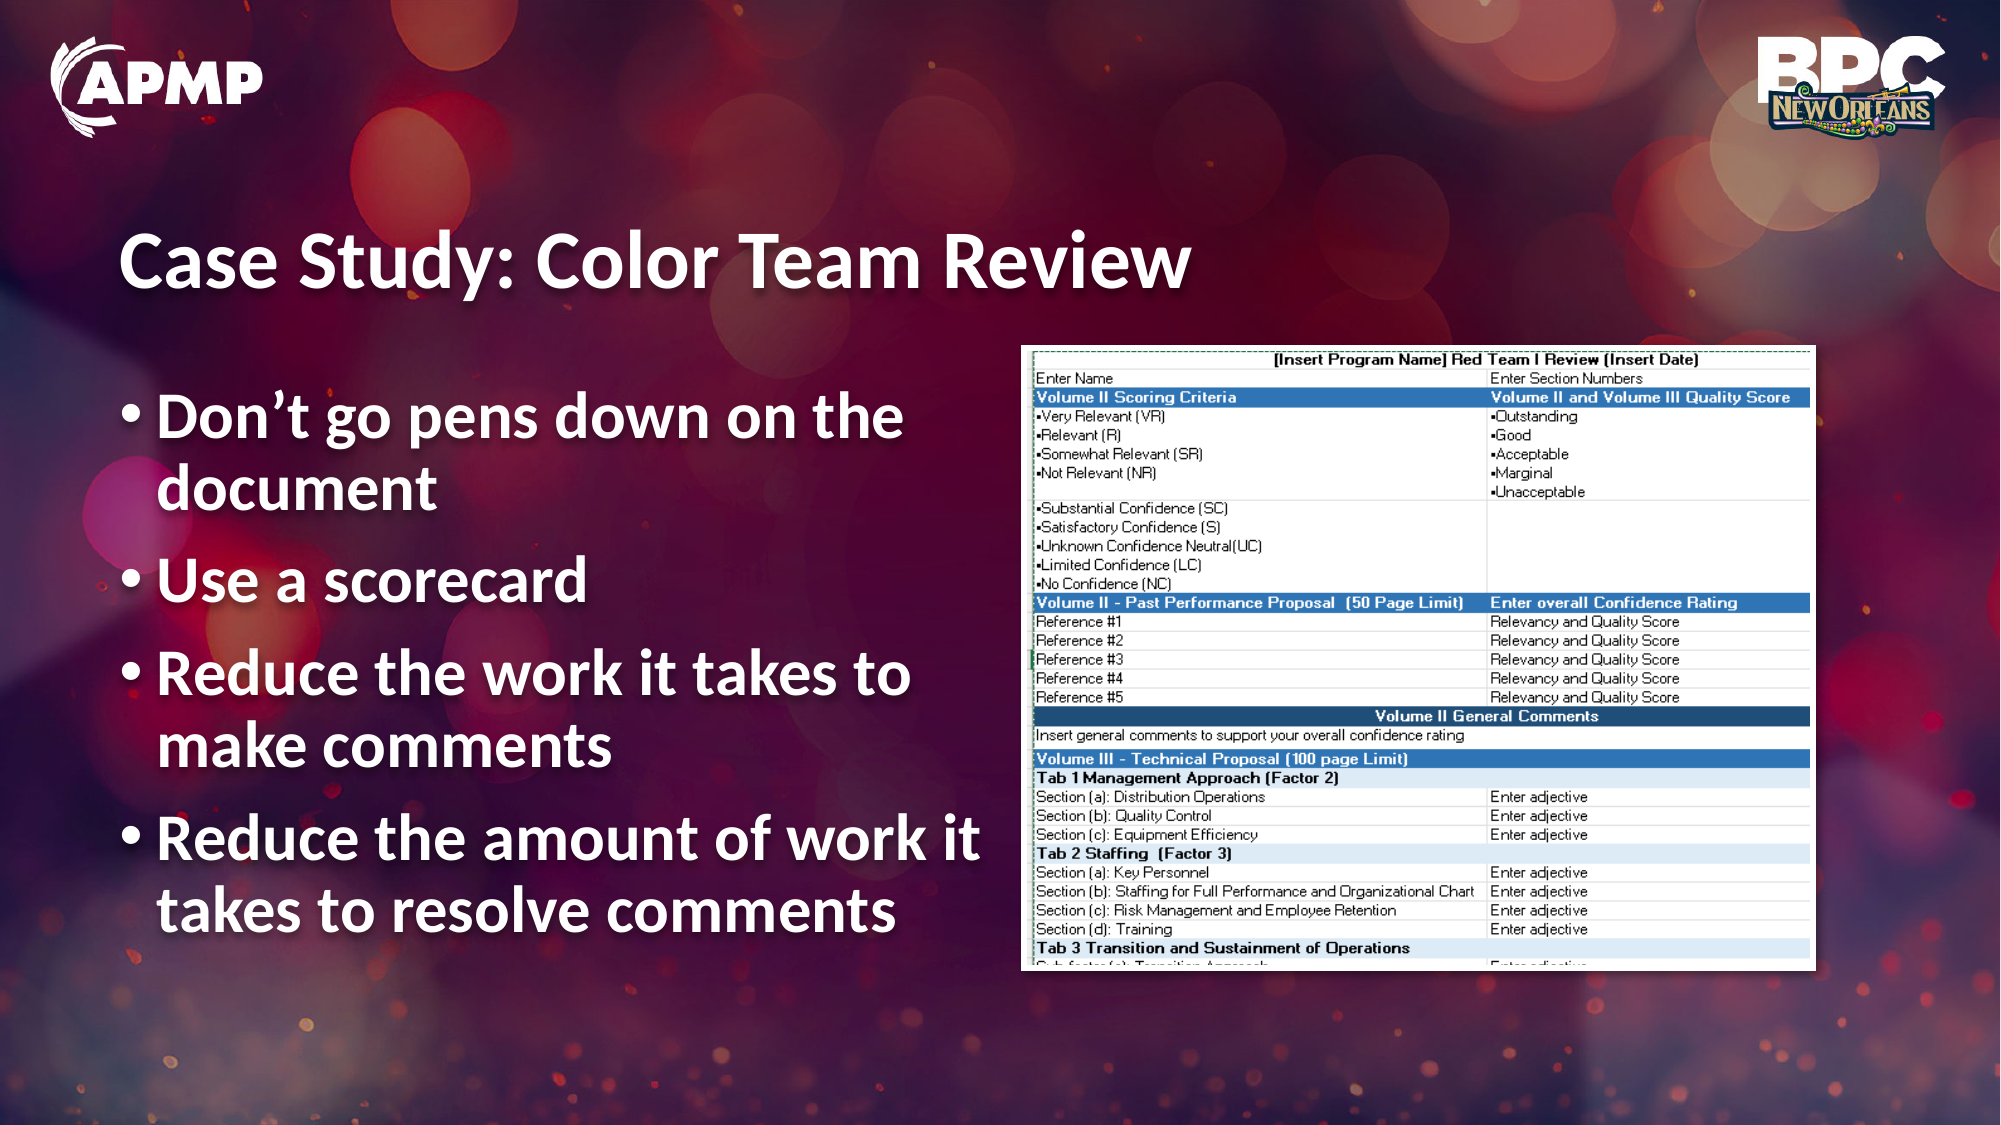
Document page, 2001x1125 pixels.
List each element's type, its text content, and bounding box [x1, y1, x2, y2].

title Case Study: Color Team Review [104, 209, 1830, 295]
list Don’t go pens down on the document Use a scorecard Reduce the work it takes to make comments Reduce the amount of work it takes to resolve comments [104, 373, 1086, 1088]
picture [0, 0, 2001, 1125]
